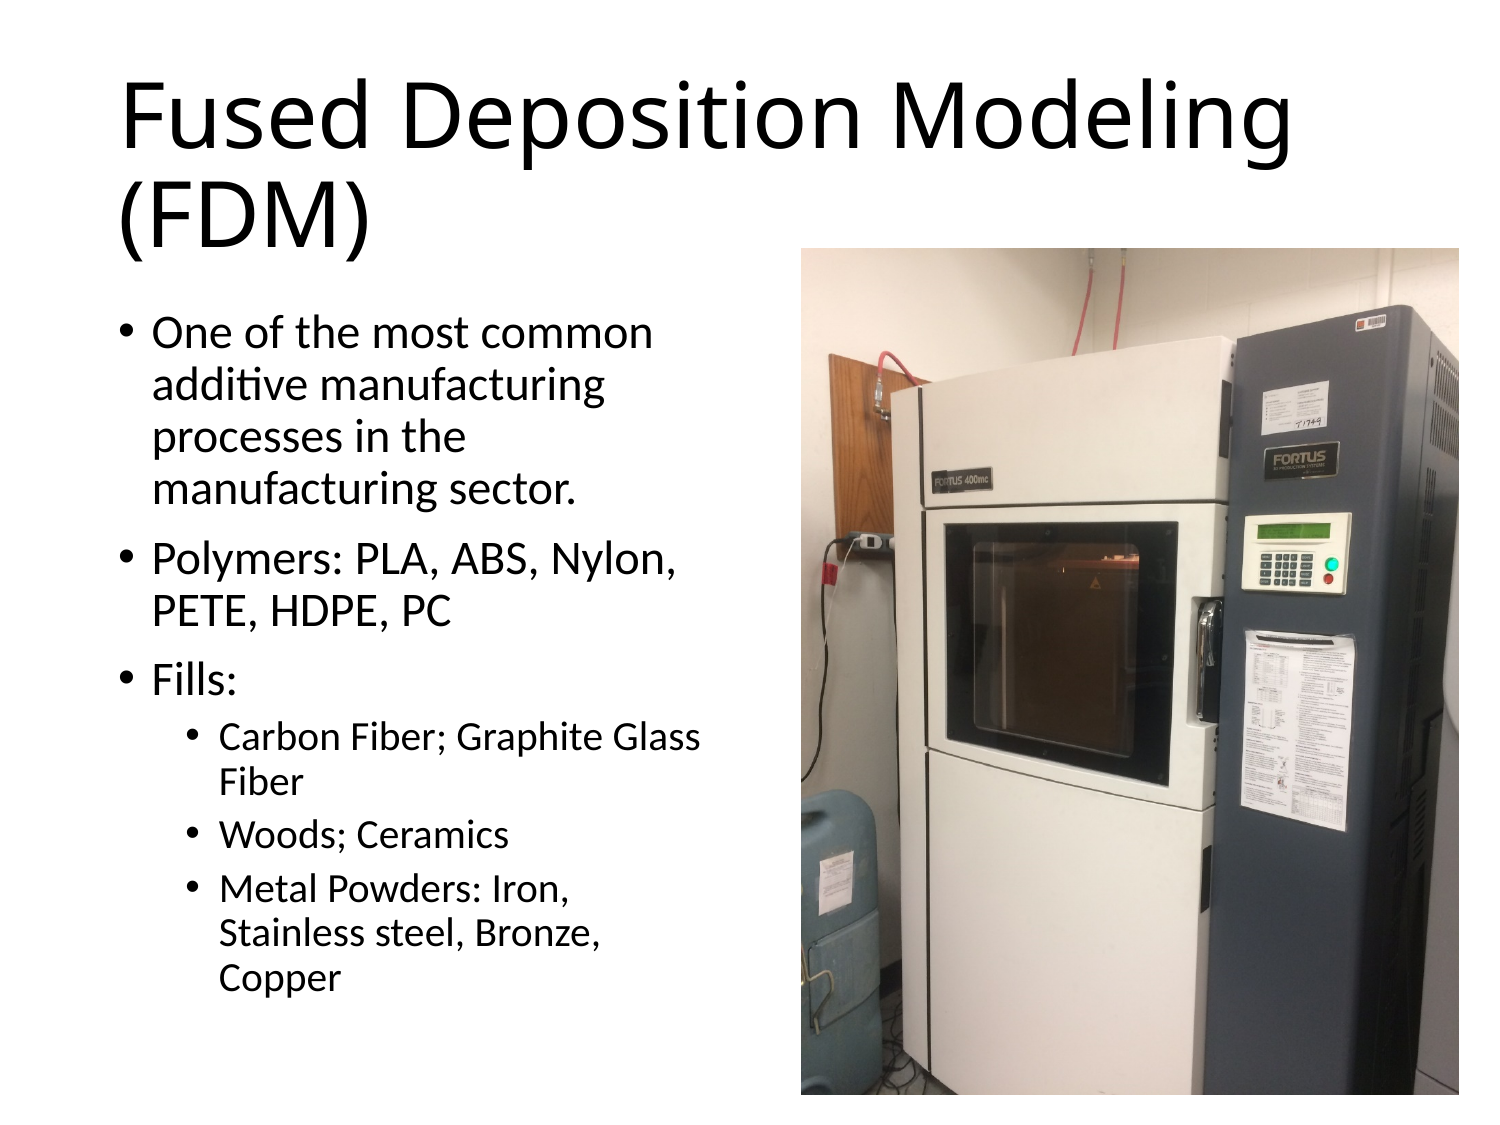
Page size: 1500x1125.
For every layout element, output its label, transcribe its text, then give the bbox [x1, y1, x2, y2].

title Fused Deposition Modeling (FDM) [103, 59, 1397, 278]
picture [801, 248, 1459, 1095]
list One of the most common additive manufacturing processes in the manufacturing sector. Polymers: PLA, ABS, Nylon, PETE, HDPE, PC Fills: Carbon Fiber; Graphite Glass Fiber Woods; Ceramics Metal Powders: Iron, Stainless steel, Bronze, Copper [103, 299, 741, 1014]
